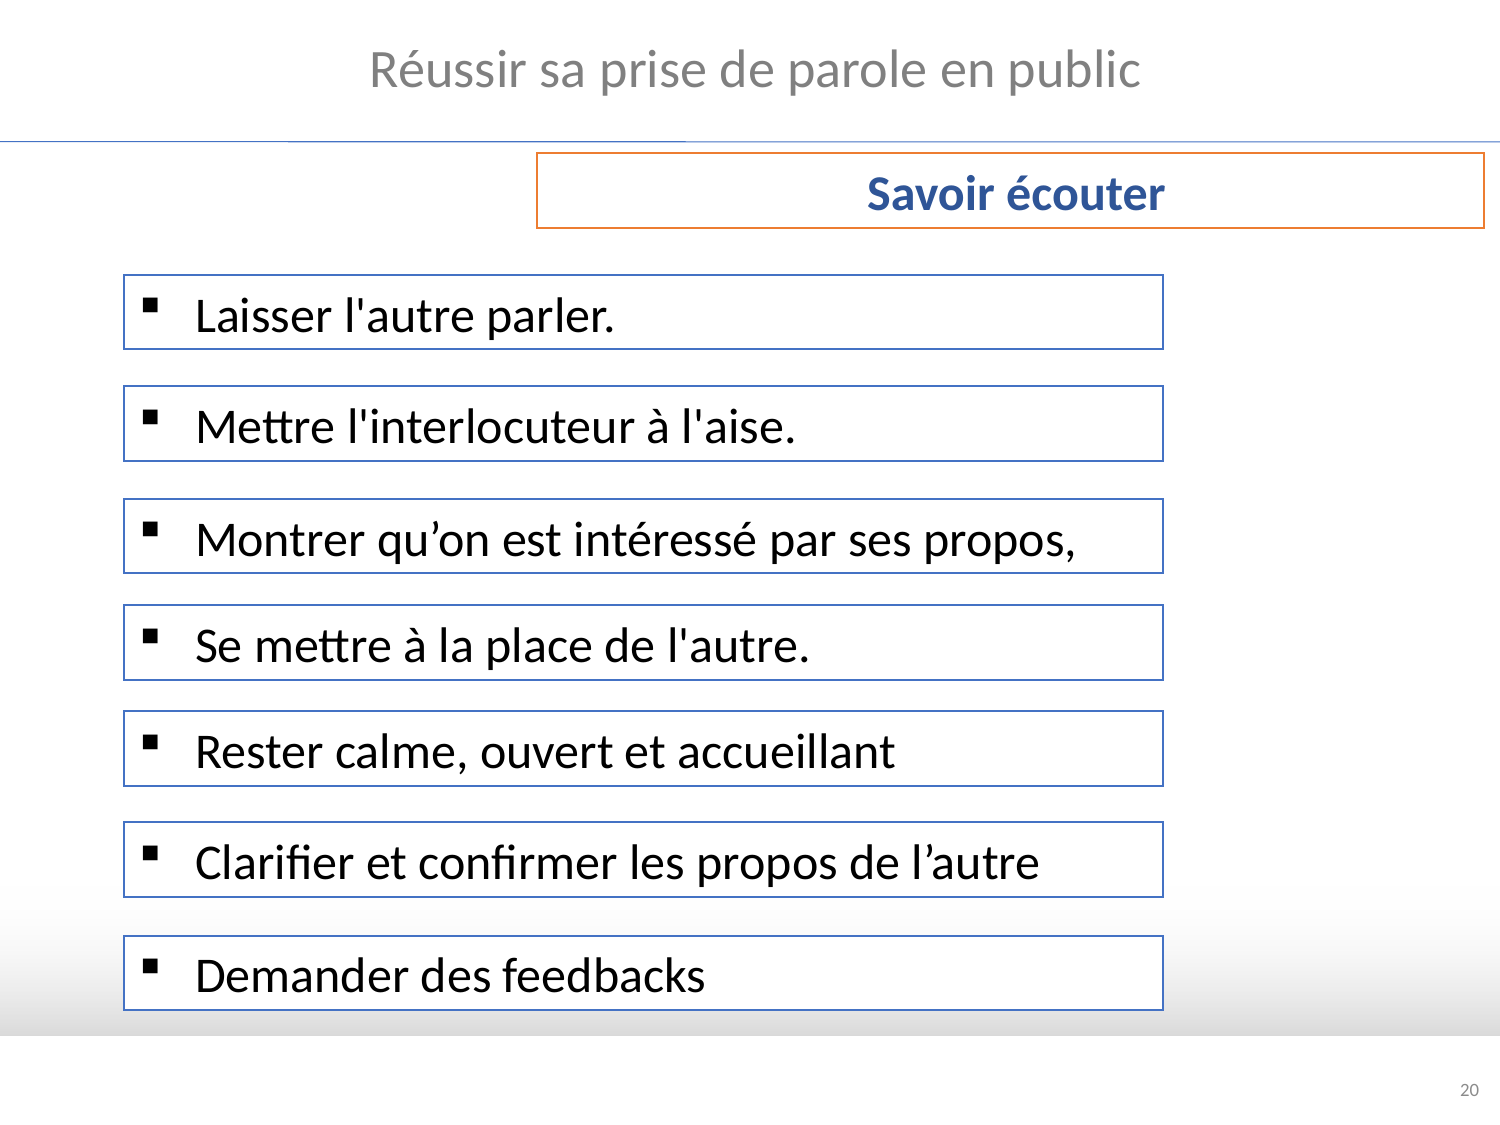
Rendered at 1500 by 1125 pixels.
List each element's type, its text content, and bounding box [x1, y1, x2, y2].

text_box Clarifier et confirmer les propos de l’autre [123, 821, 1164, 898]
slide_number 20 [1144, 1058, 1495, 1119]
text_box Rester calme, ouvert et accueillant [123, 710, 1164, 787]
text_box Demander des feedbacks [123, 935, 1164, 1011]
text_box Laisser l'autre parler. [123, 274, 1164, 350]
text_box Se mettre à la place de l'autre. [123, 604, 1164, 681]
text_box Mettre l'interlocuteur à l'aise. [123, 385, 1164, 462]
text_box Réussir sa prise de parole en public [11, 25, 1500, 106]
text_box Montrer qu’on est intéressé par ses propos, [123, 498, 1164, 574]
text_box Savoir écouter [536, 152, 1485, 229]
text_box [0, 645, 1500, 1036]
